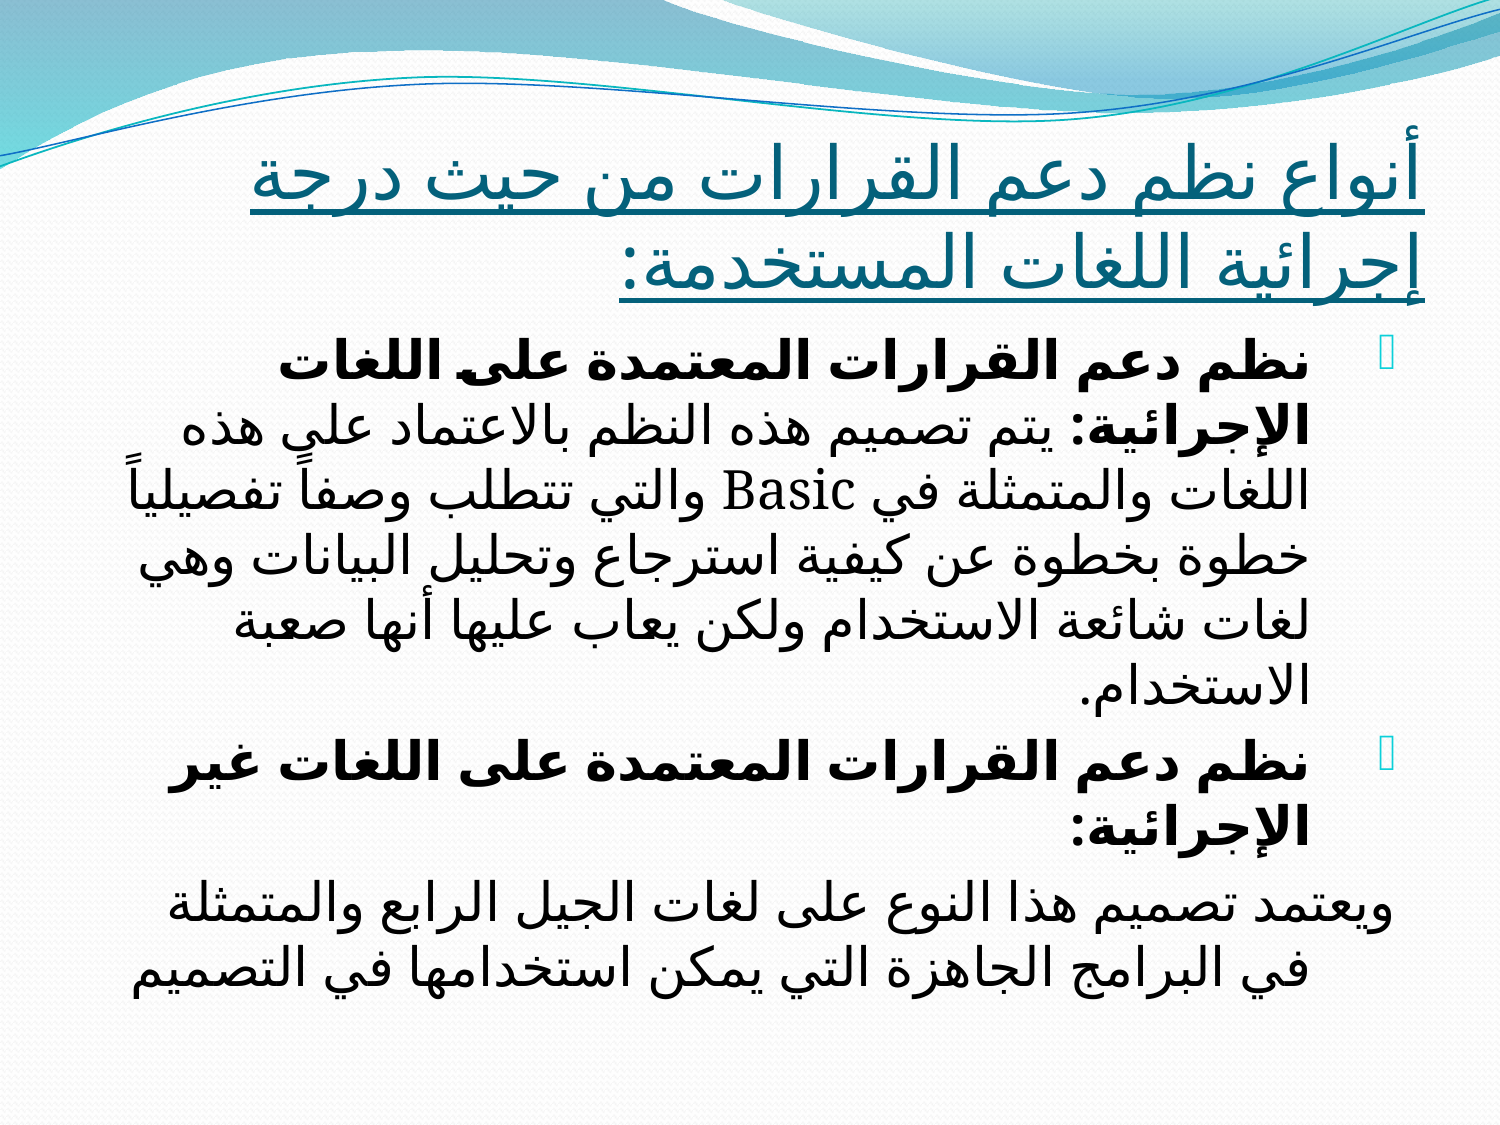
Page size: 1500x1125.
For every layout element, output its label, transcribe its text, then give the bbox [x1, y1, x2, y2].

title أنواع نظم دعم القرارات من حيث درجة إجرائية اللغات المستخدمة: [75, 115, 1425, 303]
list نظم دعم القرارات المعتمدة على اللغات الإجرائية: يتم تصميم هذه النظم بالاعتماد على هذه اللغات والمتمثلة في Basic والتي تتطلب وصفاً تفصيلياً خطوة بخطوة عن كيفية استرجاع وتحليل البيانات وهي لغات شائعة الاستخدام ولكن يعاب عليها أنها صعبة الاستخدام. نظم دعم القرارات المعتمدة على اللغات غير الإجرائية: ويعتمد تصميم هذا النوع على لغات الجيل الرابع والمتمثلة في البرامج الجاهزة التي يمكن استخدامها في التصميم [75, 317, 1425, 1038]
